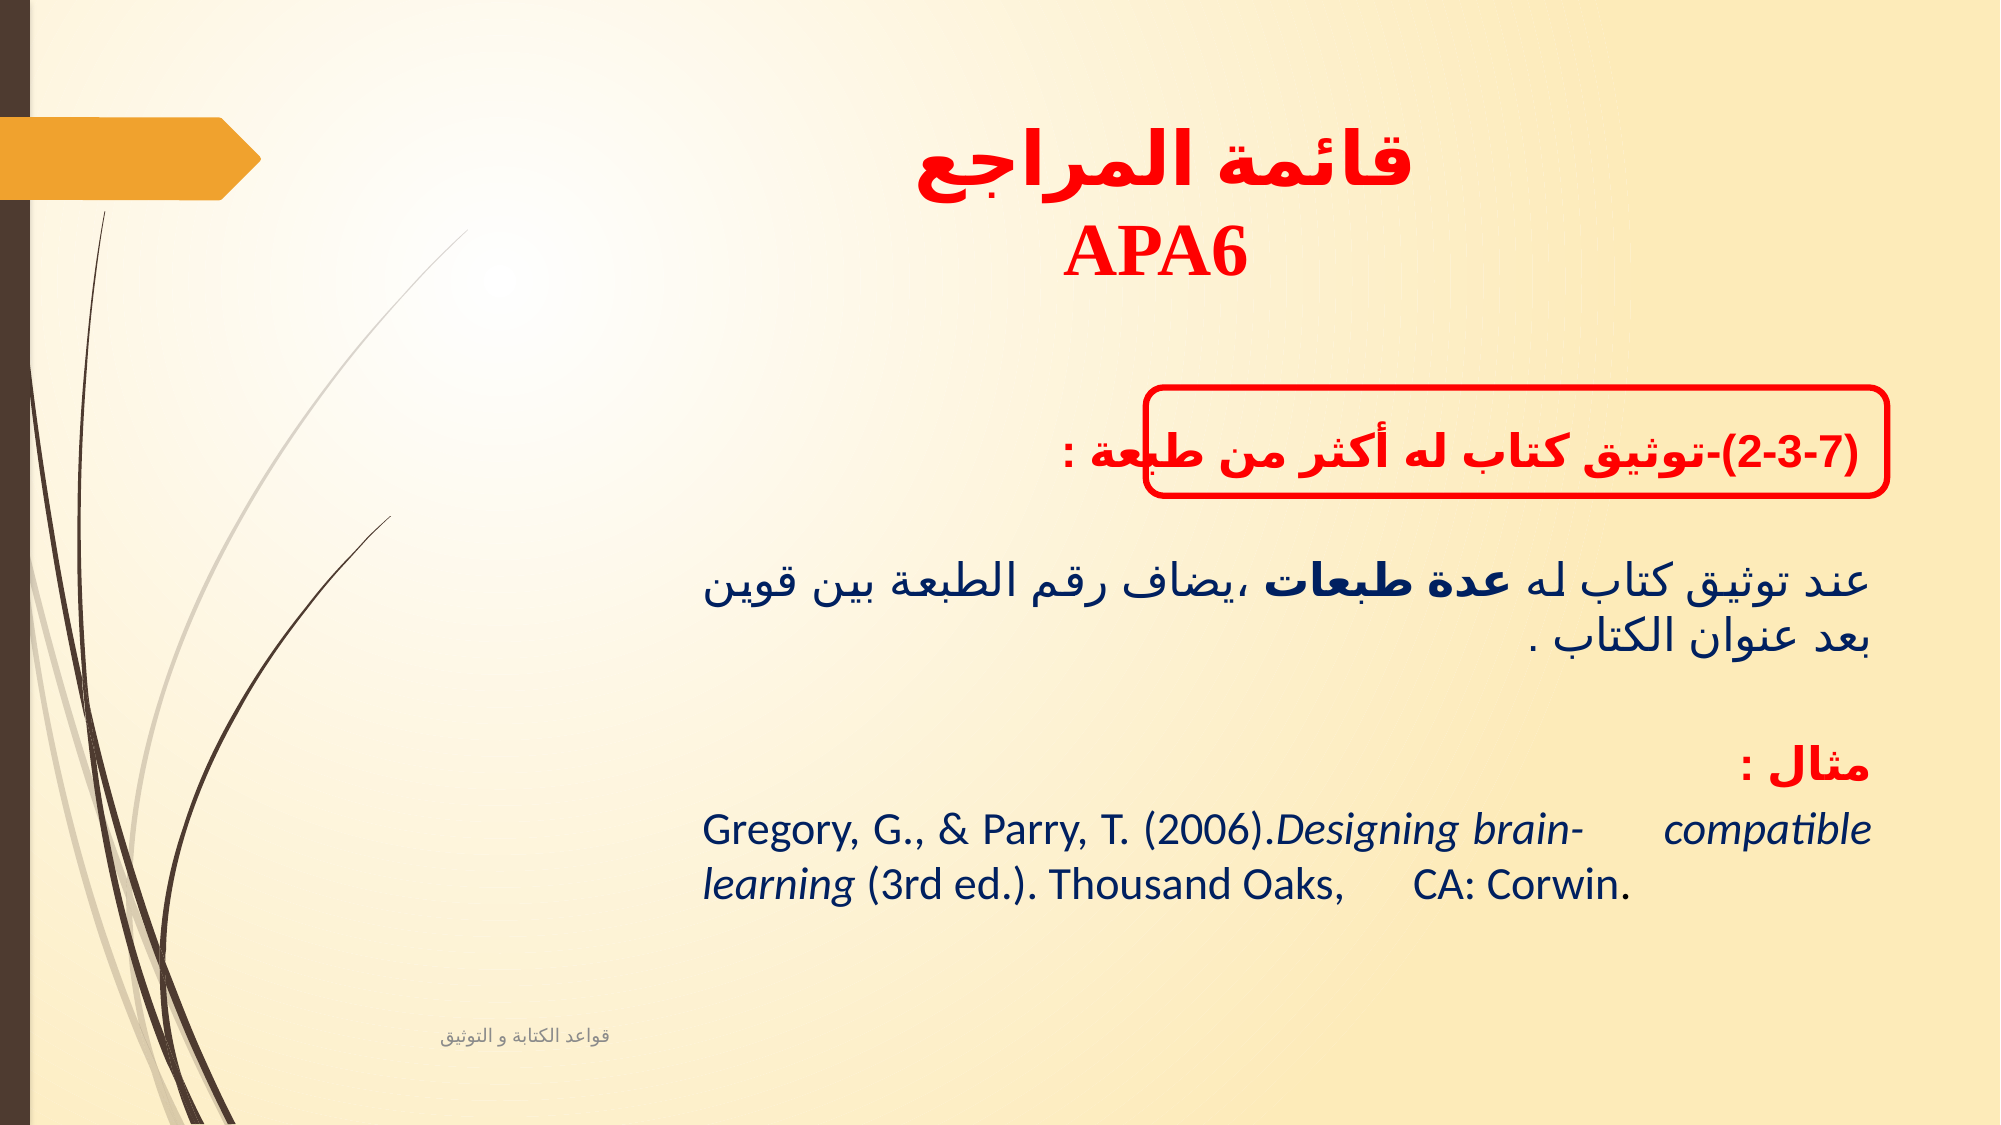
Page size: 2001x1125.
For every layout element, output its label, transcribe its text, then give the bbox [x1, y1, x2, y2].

title قائمة المراجع APA6 [425, 102, 1888, 313]
text_box [1144, 386, 1889, 498]
footer قواعد الكتابة و التوثيق [424, 1006, 1675, 1067]
list (2-3-7)-توثيق كتاب له أكثر من طبعة : عند توثيق كتاب له عدة طبعات ،يضاف رقم الطبعة بين قوين بعد عنوان الكتاب . مثال : Gregory, G., & Parry, T. (2006).Designing brain- compatible learning (3rd ed.). Thousand Oaks, CA: Corwin. [687, 350, 1888, 970]
